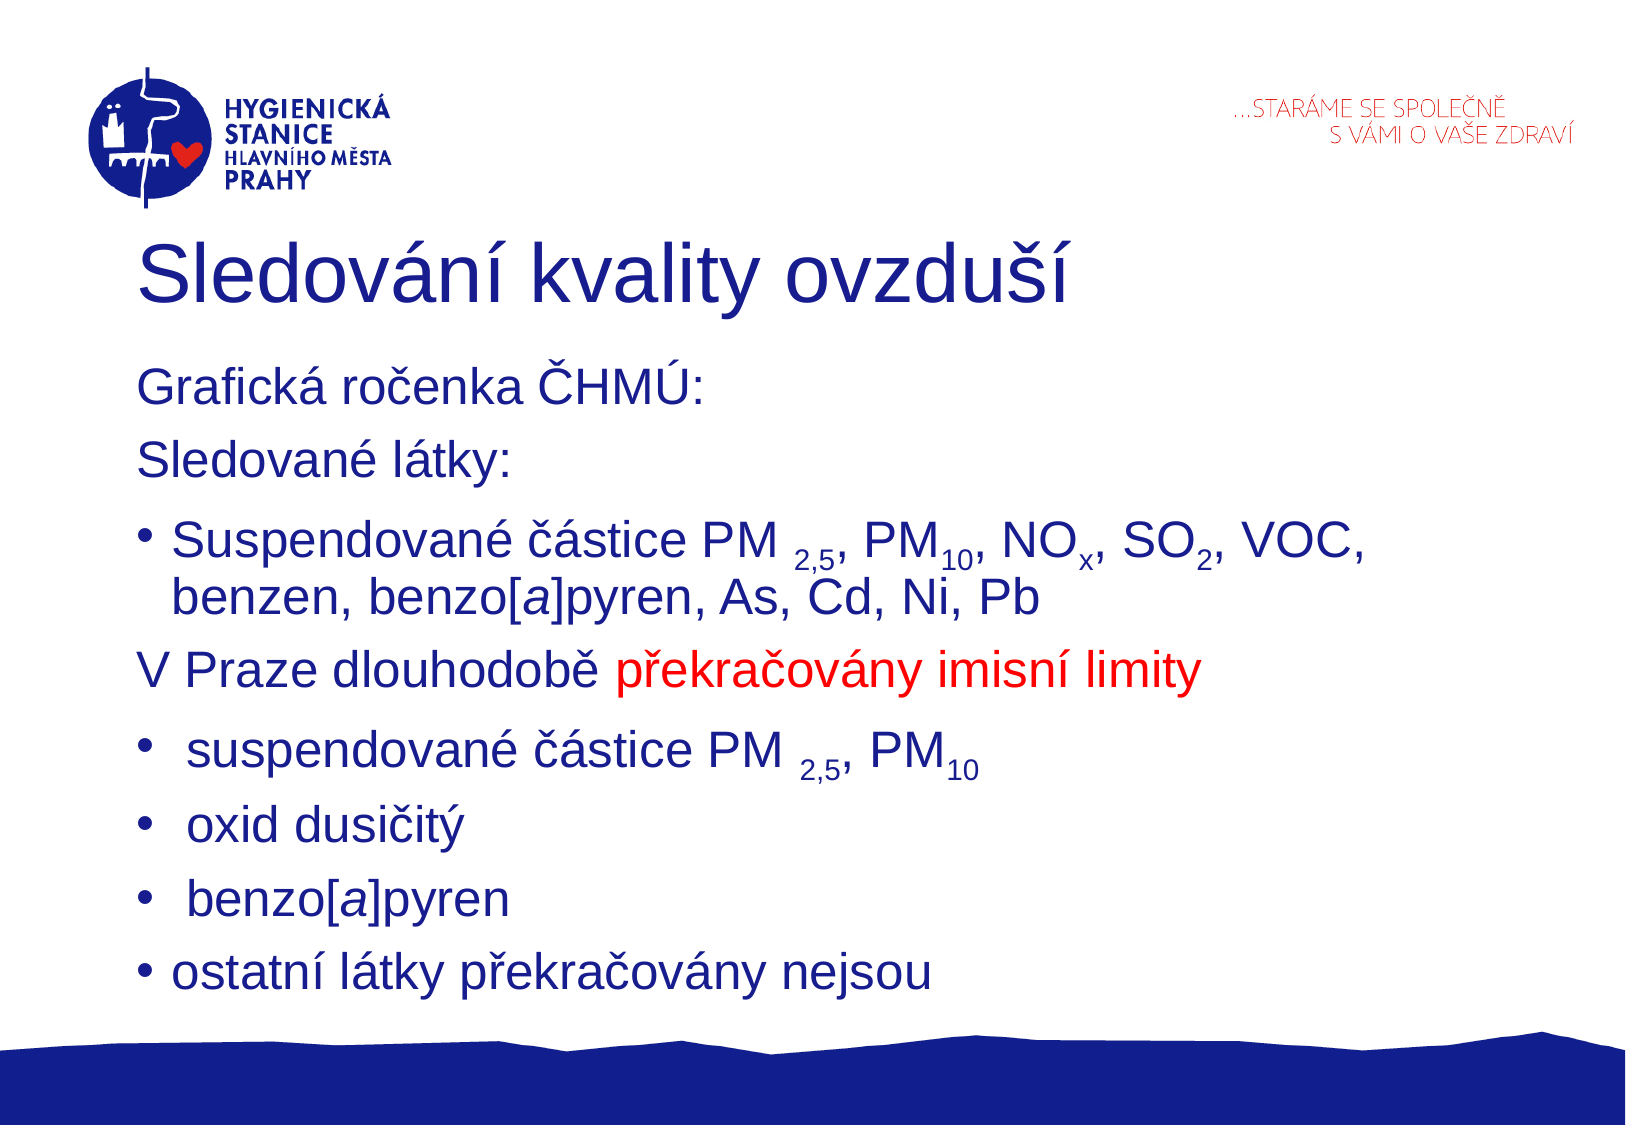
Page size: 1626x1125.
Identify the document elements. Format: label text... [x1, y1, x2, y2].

list Grafická ročenka ČHMÚ: Sledované látky: Suspendované částice PM 2,5, PM10, NOx, SO2, VOC, benzen, benzo[a]pyren, As, Cd, Ni, Pb V Praze dlouhodobě překračovány imisní limity suspendované částice PM 2,5, PM10 oxid dusičitý benzo[a]pyren ostatní látky překračovány nejsou [121, 352, 1523, 1010]
picture [0, 0, 1626, 1125]
title Sledování kvality ovzduší [121, 166, 1523, 352]
